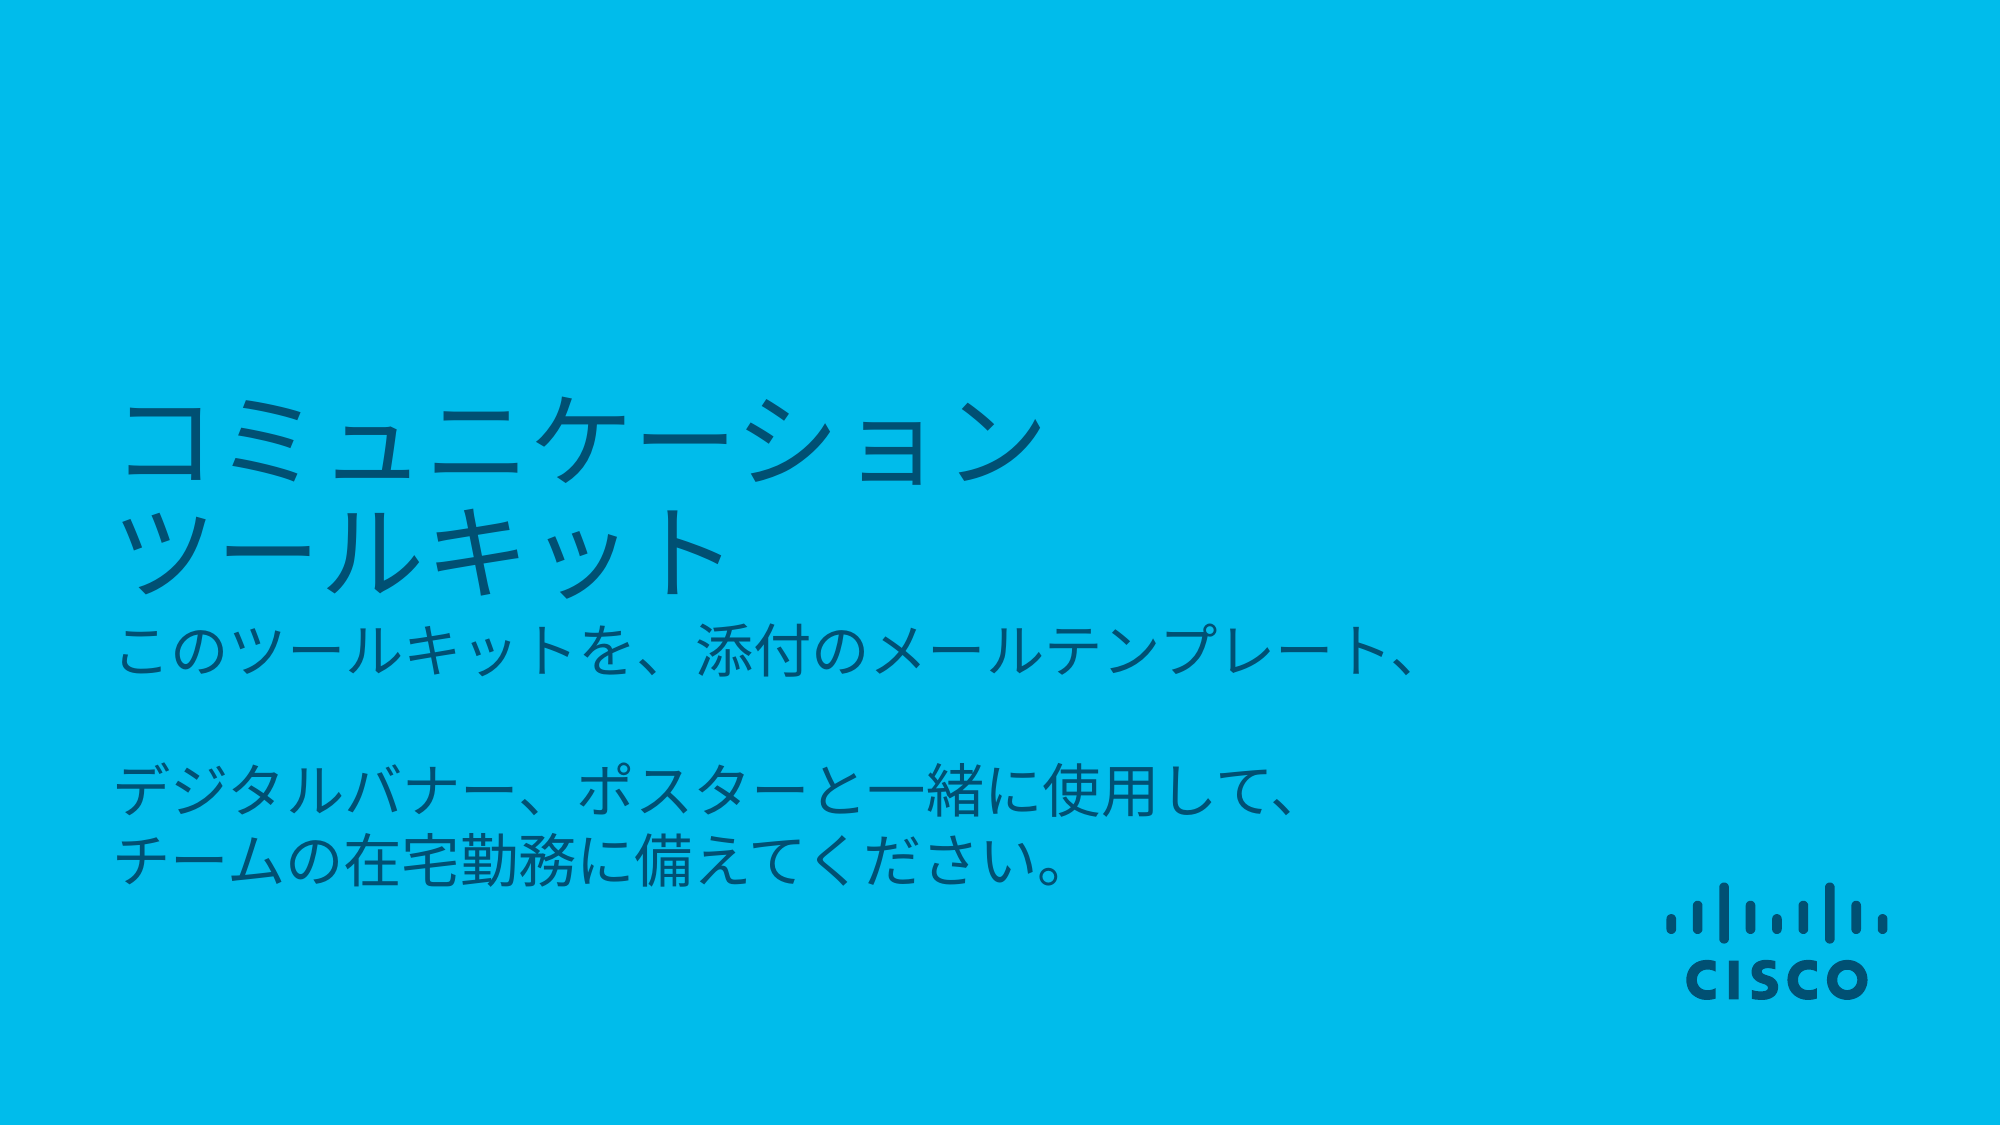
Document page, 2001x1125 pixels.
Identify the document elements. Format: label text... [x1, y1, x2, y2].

text_box [1825, 882, 1835, 944]
text_box [1826, 959, 1868, 1000]
text_box [1666, 914, 1677, 934]
text_box [1719, 882, 1729, 944]
text_box [1877, 914, 1888, 934]
text_box [1851, 900, 1862, 934]
text_box [1686, 959, 1716, 1000]
text_box [1692, 900, 1703, 934]
text_box [1772, 914, 1782, 934]
text_box [1745, 900, 1756, 934]
text_box コミュニケーション ツールキット このツールキットを、添付のメールテンプレート、 デジタルバナー、ポスターと一緒に使用して、 チームの在宅勤務に備えてください。 [112, 389, 1414, 897]
text_box [1751, 959, 1779, 1000]
text_box [1787, 959, 1817, 1000]
text_box [1798, 900, 1809, 934]
text_box [1728, 960, 1739, 1000]
